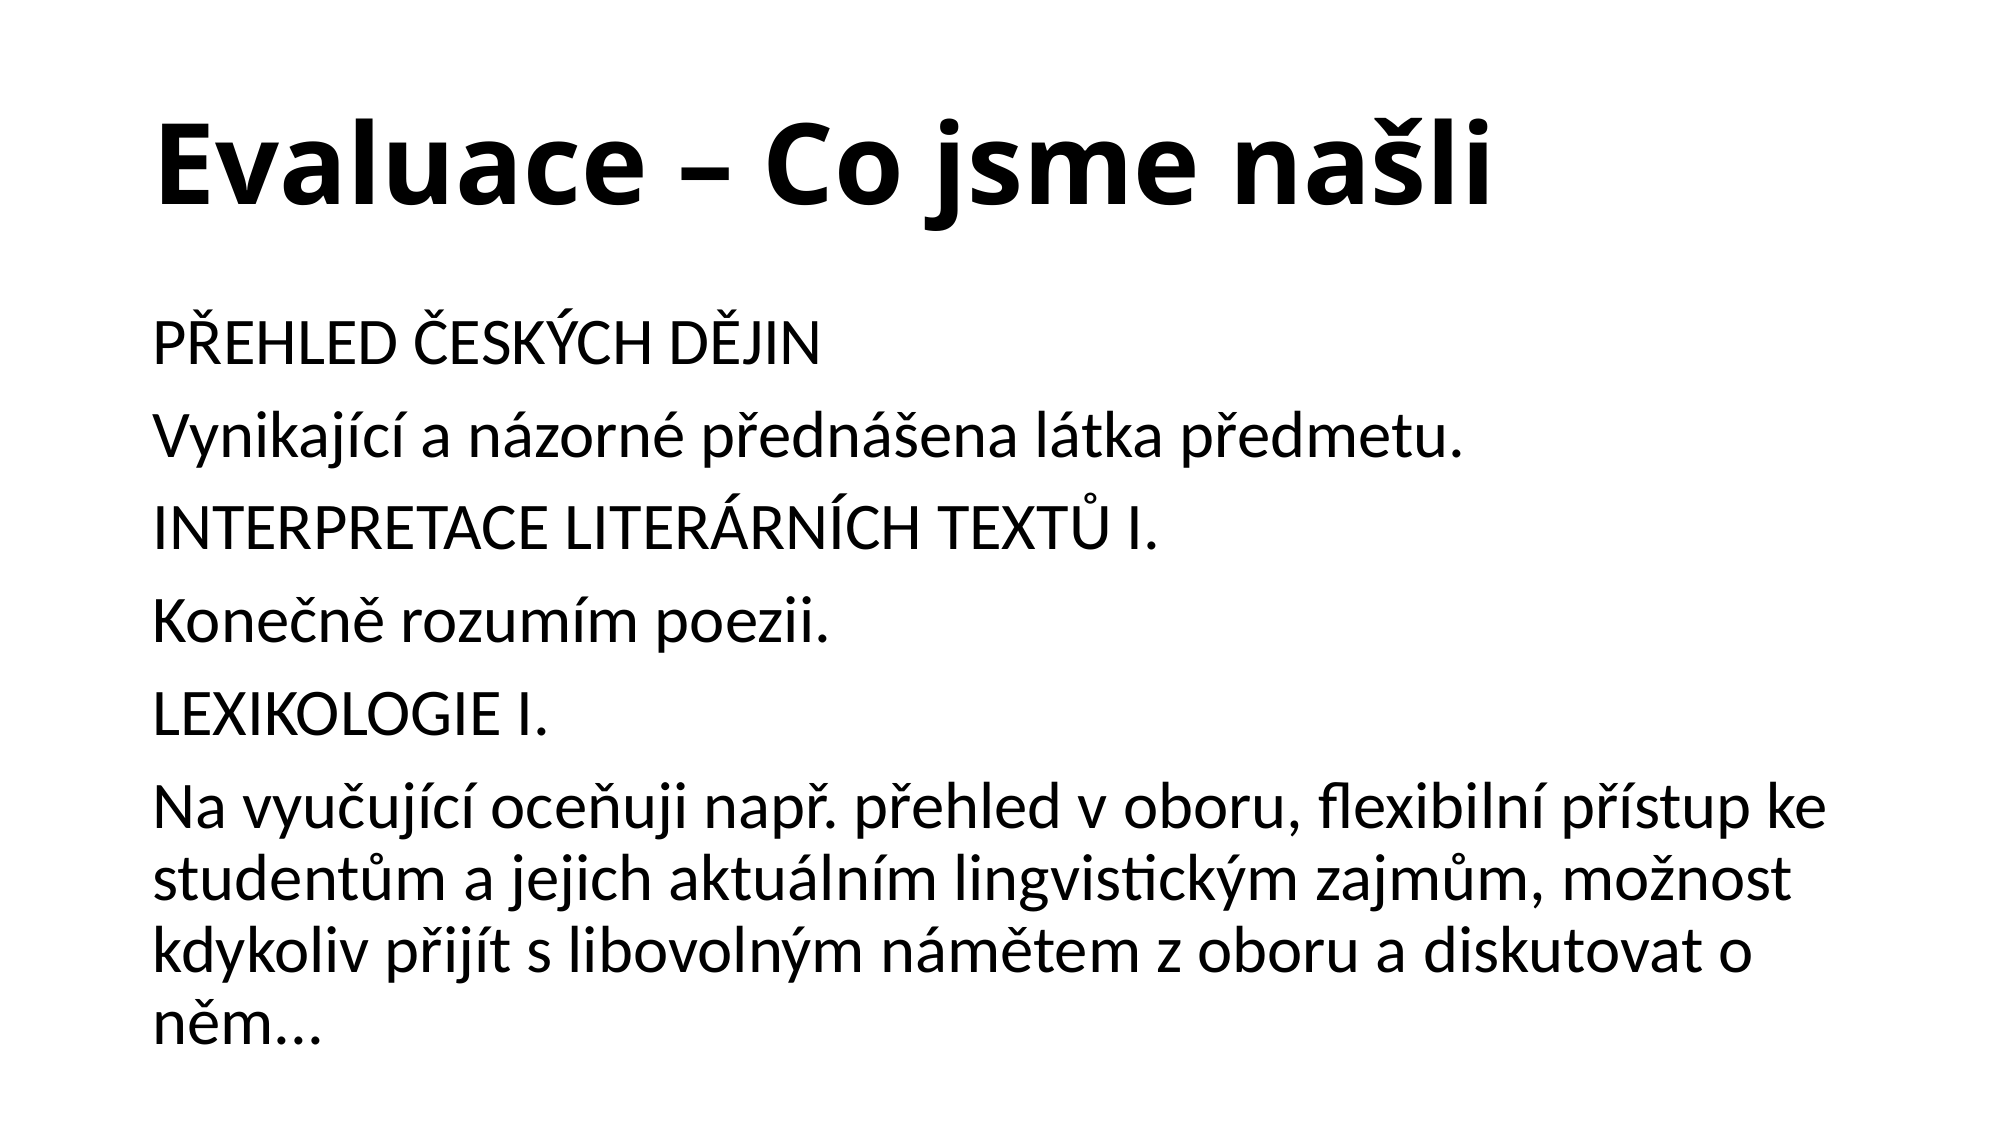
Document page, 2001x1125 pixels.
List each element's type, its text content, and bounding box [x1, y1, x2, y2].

list PŘEHLED ČESKÝCH DĚJIN Vynikající a názorné přednášena látka předmetu. INTERPRETACE LITERÁRNÍCH TEXTŮ I. Konečně rozumím poezii. LEXIKOLOGIE I. Na vyučující oceňuji např. přehled v oboru, flexibilní přístup ke studentům a jejich aktuálním lingvistickým zajmům, možnost kdykoliv přijít s libovolným námětem z oboru a diskutovat o něm... [137, 299, 1913, 1014]
title Evaluace – Co jsme našli [137, 59, 1863, 278]
